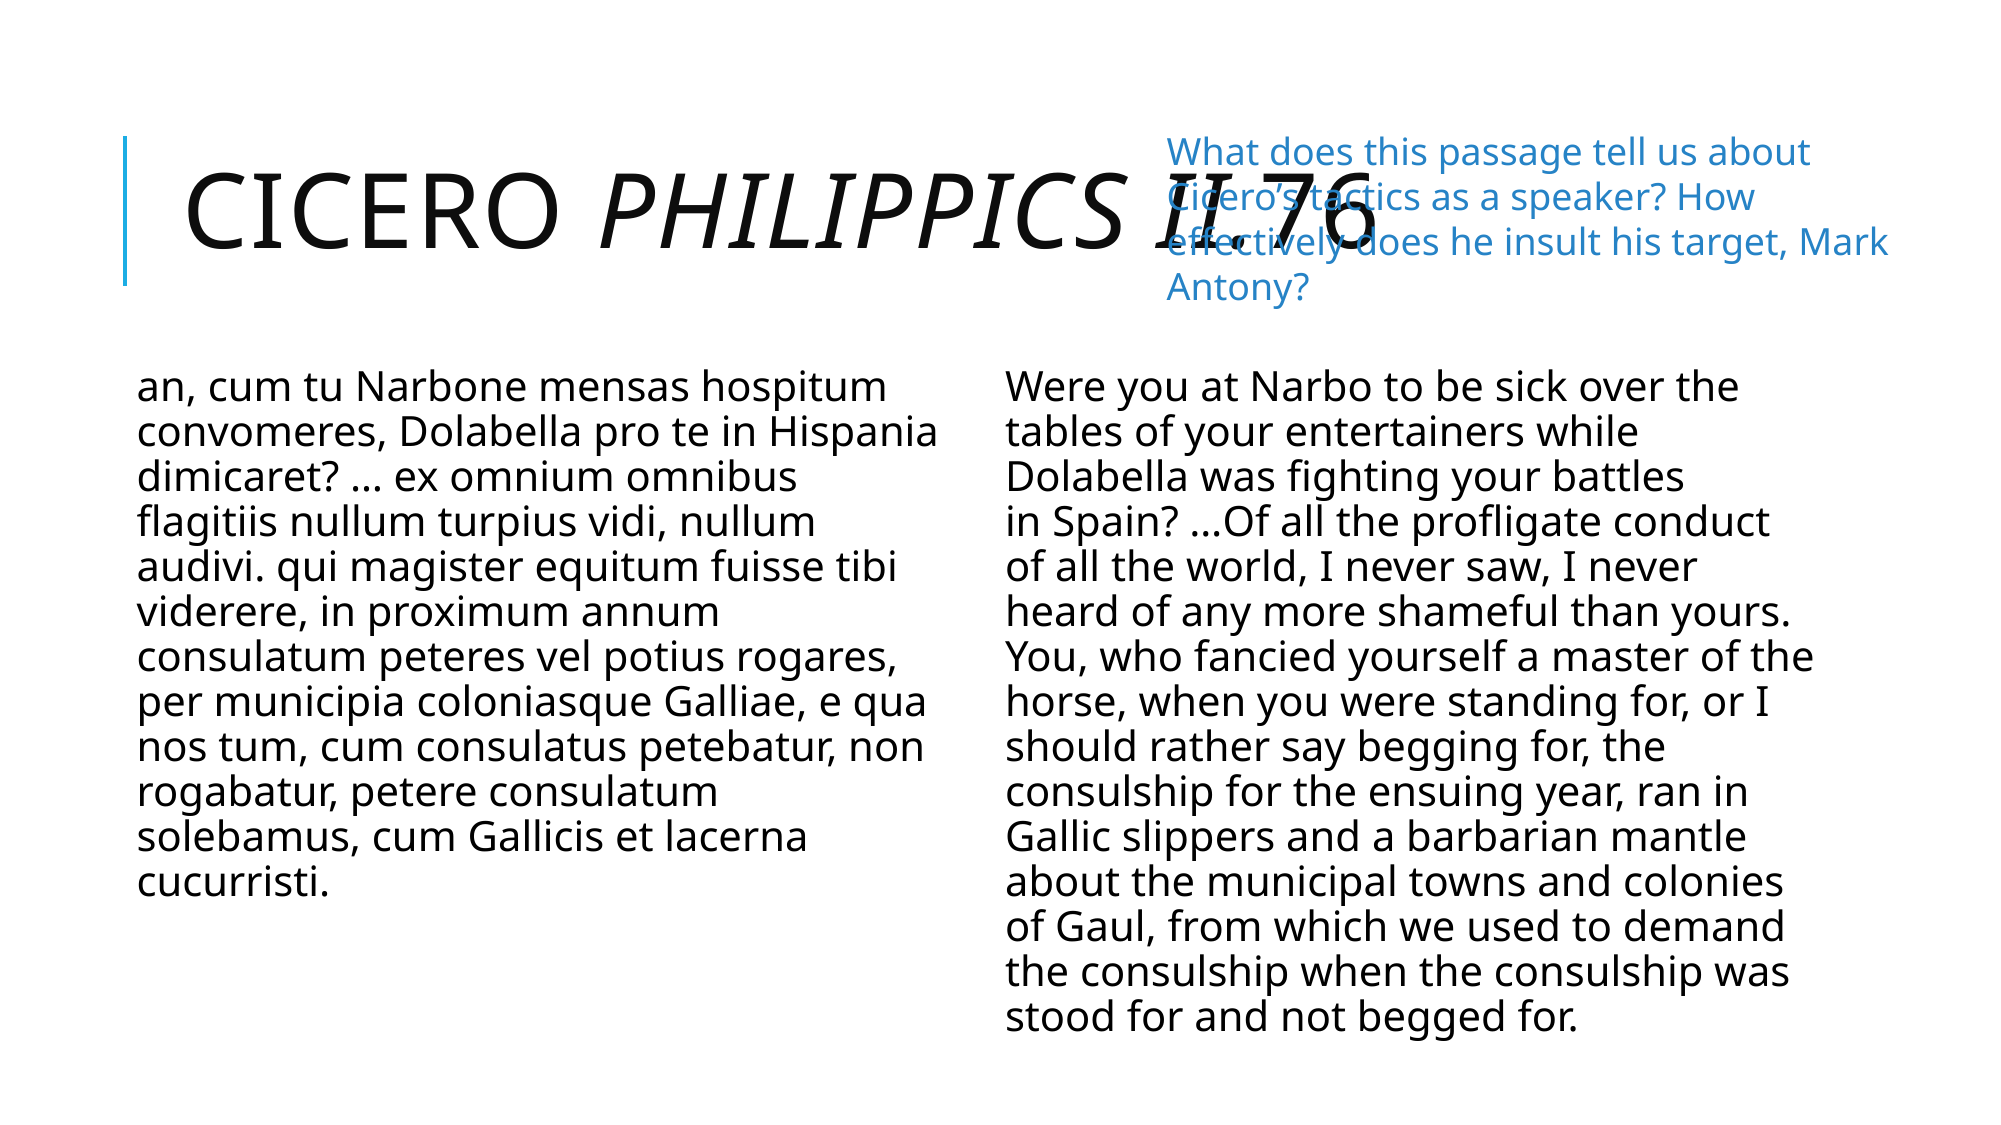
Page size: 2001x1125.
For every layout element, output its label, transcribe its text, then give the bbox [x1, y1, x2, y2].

list an, cum tu Narbone mensas hospitum convomeres, Dolabella pro te in Hispania dimicaret? … ex omnium omnibus flagitiis nullum turpius vidi, nullum audivi. qui magister equitum fuisse tibi viderere, in proximum annum consulatum peteres vel potius rogares, per municipia coloniasque Galliae, e qua nos tum, cum consulatus petebatur, non rogabatur, petere consulatum solebamus, cum Gallicis et lacerna cucurristi. [114, 357, 948, 1035]
title Cicero Philippics II.76 [168, 96, 1763, 342]
text_box What does this passage tell us about Cicero’s tactics as a speaker? How effectively does he insult his target, Mark Antony? [1151, 120, 1918, 361]
list Were you at Narbo to be sick over the tables of your entertainers while Dolabella was fighting your battles in Spain? …Of all the profligate conduct of all the world, I never saw, I never heard of any more shameful than yours. You, who fancied yourself a master of the horse, when you were standing for, or I should rather say begging for, the consulship for the ensuing year, ran in Gallic slippers and a barbarian mantle about the municipal towns and colonies of Gaul, from which we used to demand the consulship when the consulship was stood for and not begged for. [982, 357, 1826, 1026]
